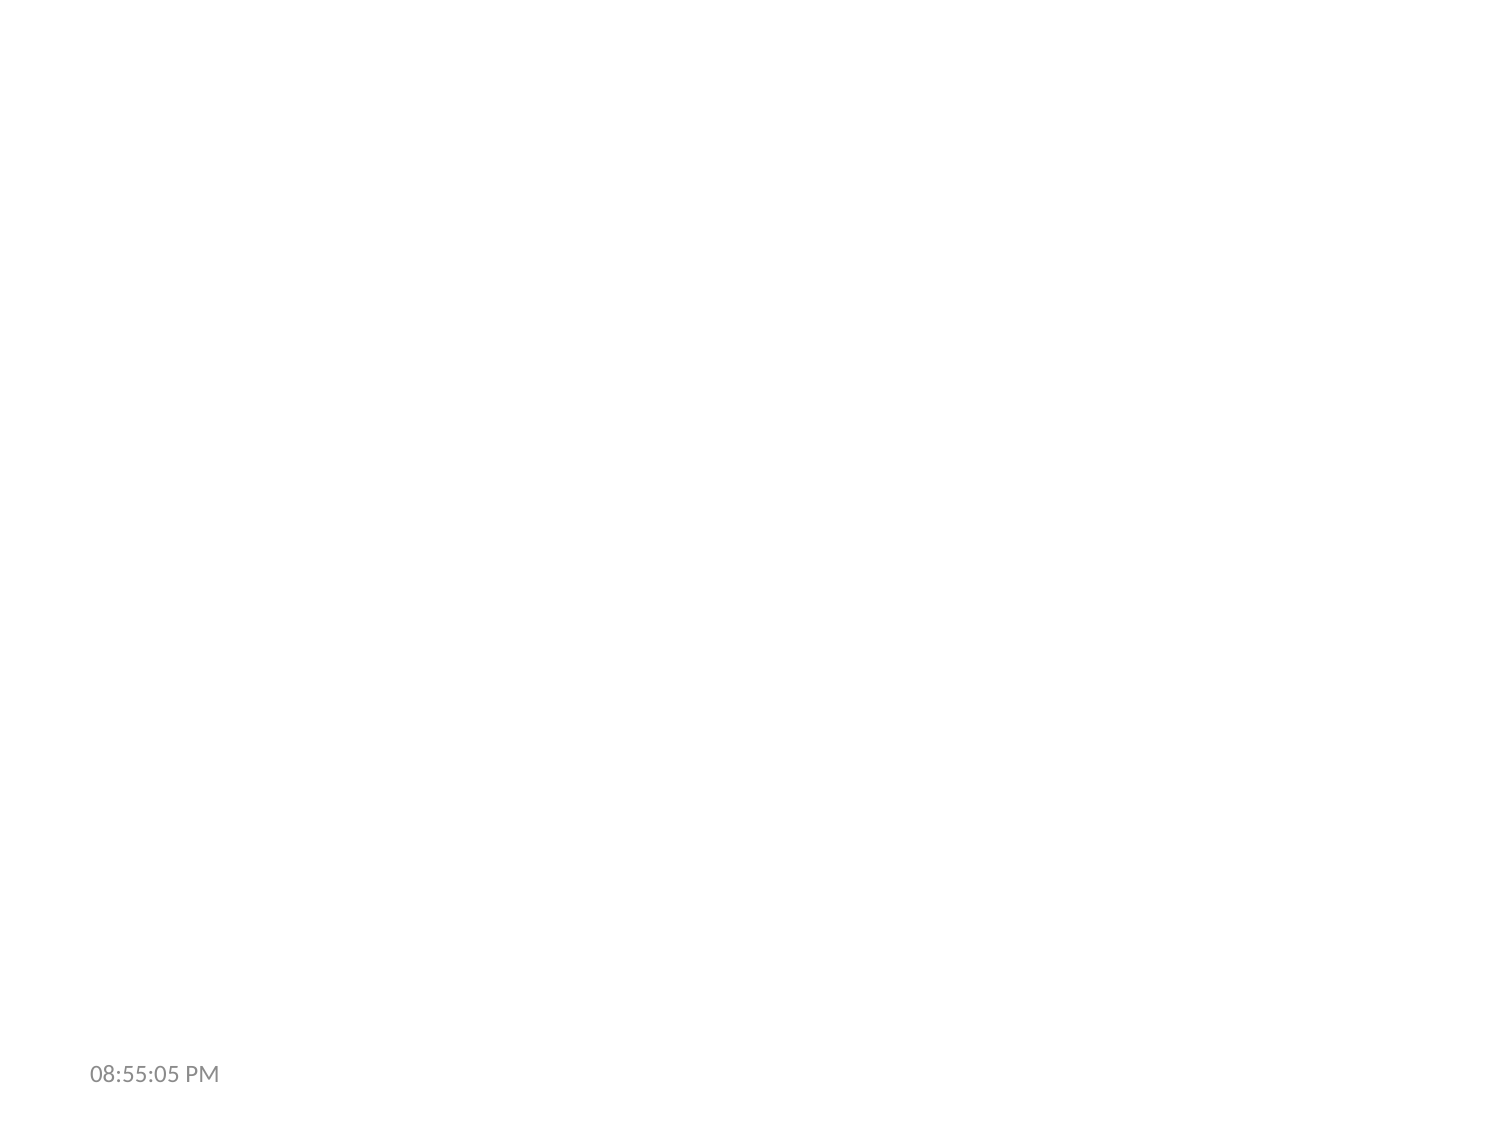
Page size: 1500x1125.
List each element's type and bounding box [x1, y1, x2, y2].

slide_number [75, 1042, 425, 1103]
